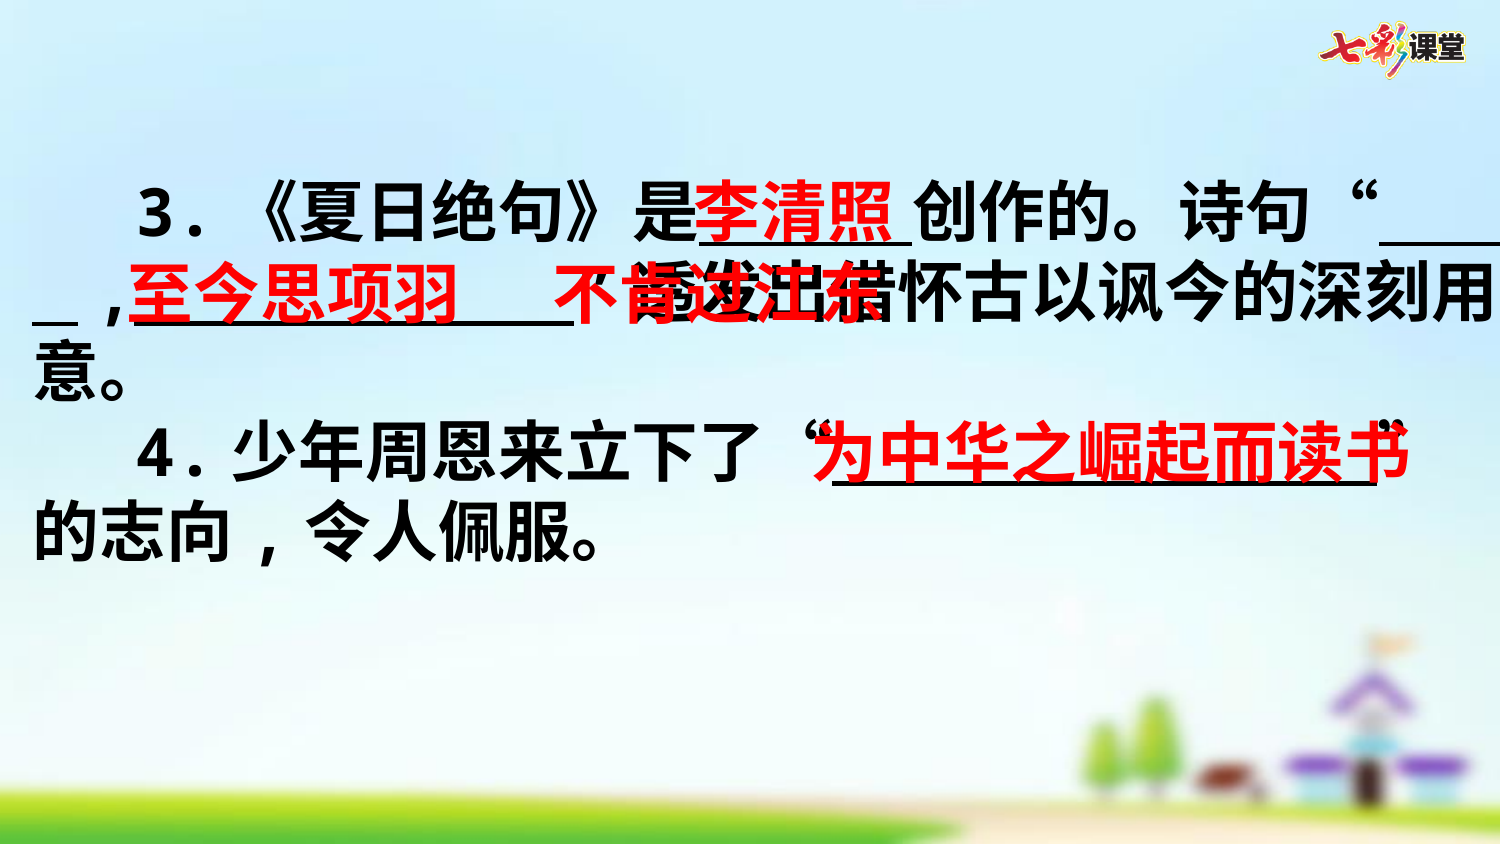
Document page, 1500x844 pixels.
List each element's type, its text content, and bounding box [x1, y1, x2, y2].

text_box 李清照 [679, 162, 928, 244]
text_box 为中华之崛起而读书 [796, 403, 1476, 499]
picture [0, 0, 1500, 844]
text_box 不肯过江东 [537, 244, 1016, 340]
text_box 至今思项羽 [112, 244, 491, 340]
text_box 3.《夏日绝句》是 创作的。诗句“ , ”透发出借怀古以讽今的深刻用意。 4.少年周恩来立下了“ ”的志向,令人佩服。 [17, 162, 1500, 577]
